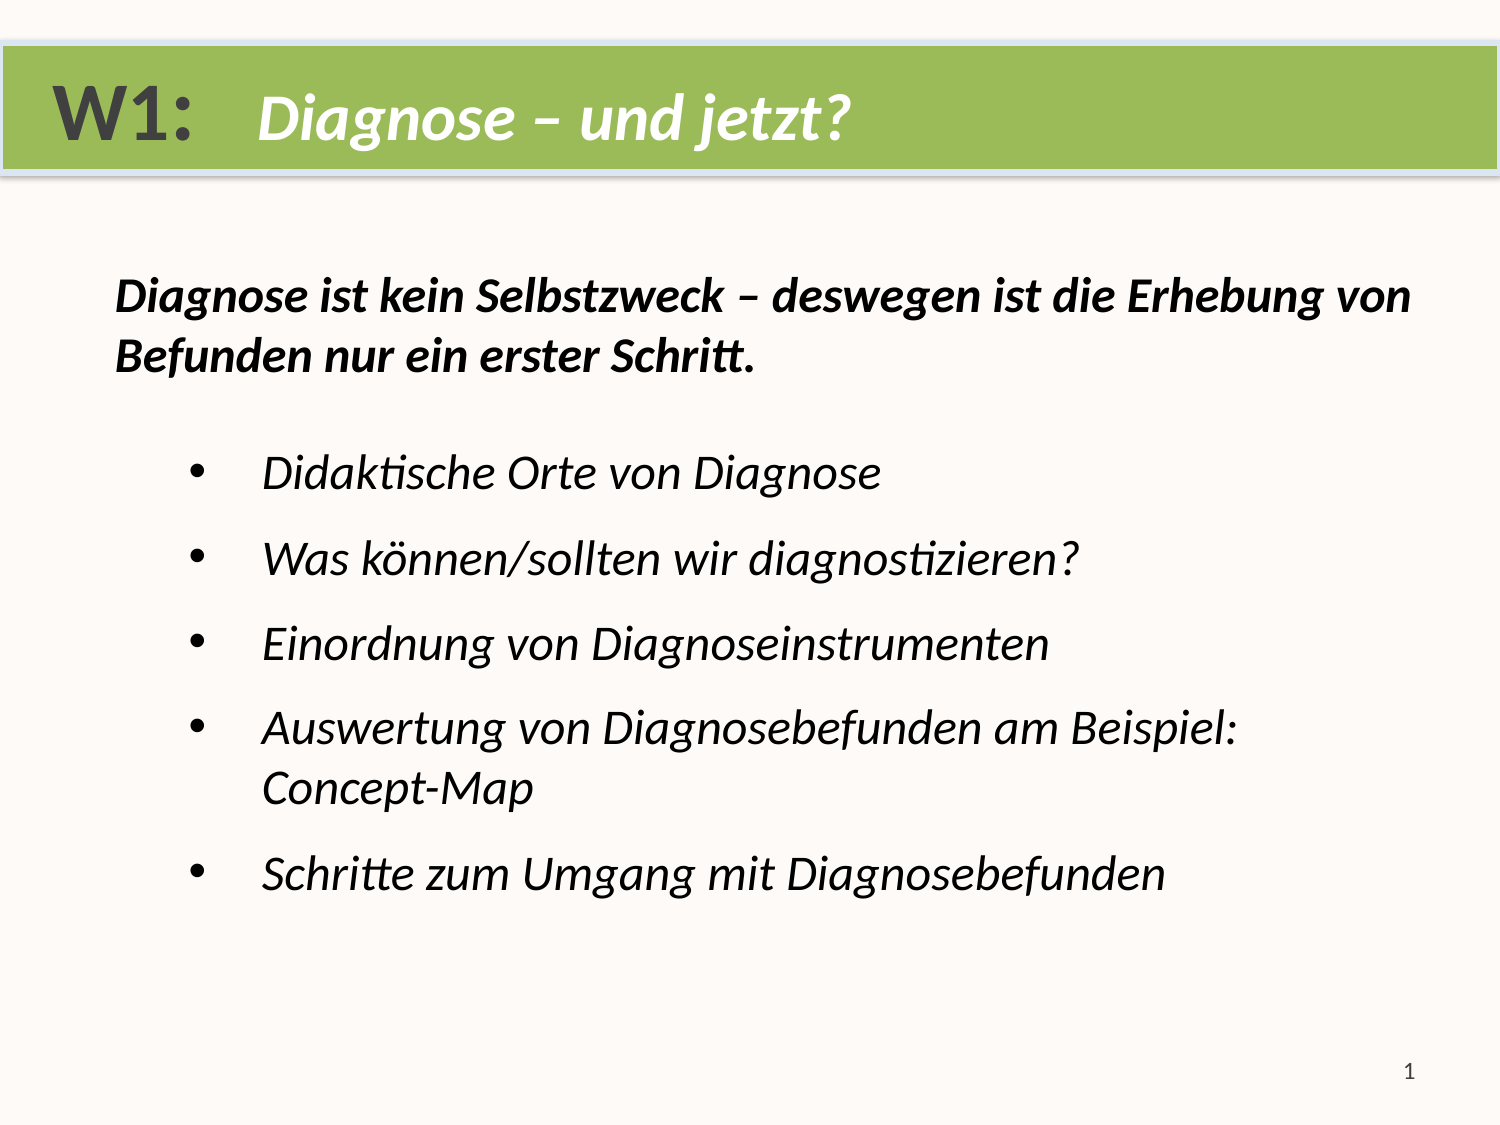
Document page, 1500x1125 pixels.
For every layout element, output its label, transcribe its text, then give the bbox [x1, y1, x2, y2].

title W1: Diagnose – und jetzt? [0, 40, 1500, 176]
text_box Didaktische Orte von Diagnose Was können/sollten wir diagnostizieren? Einordnung von Diagnoseinstrumenten Auswertung von Diagnosebefunden am Beispiel: Concept-Map Schritte zum Umgang mit Diagnosebefunden [100, 432, 1436, 908]
text_box 1 [1388, 1046, 1431, 1092]
text_box Diagnose ist kein Selbstzweck – deswegen ist die Erhebung von Befunden nur ein erster Schritt. [100, 255, 1436, 390]
